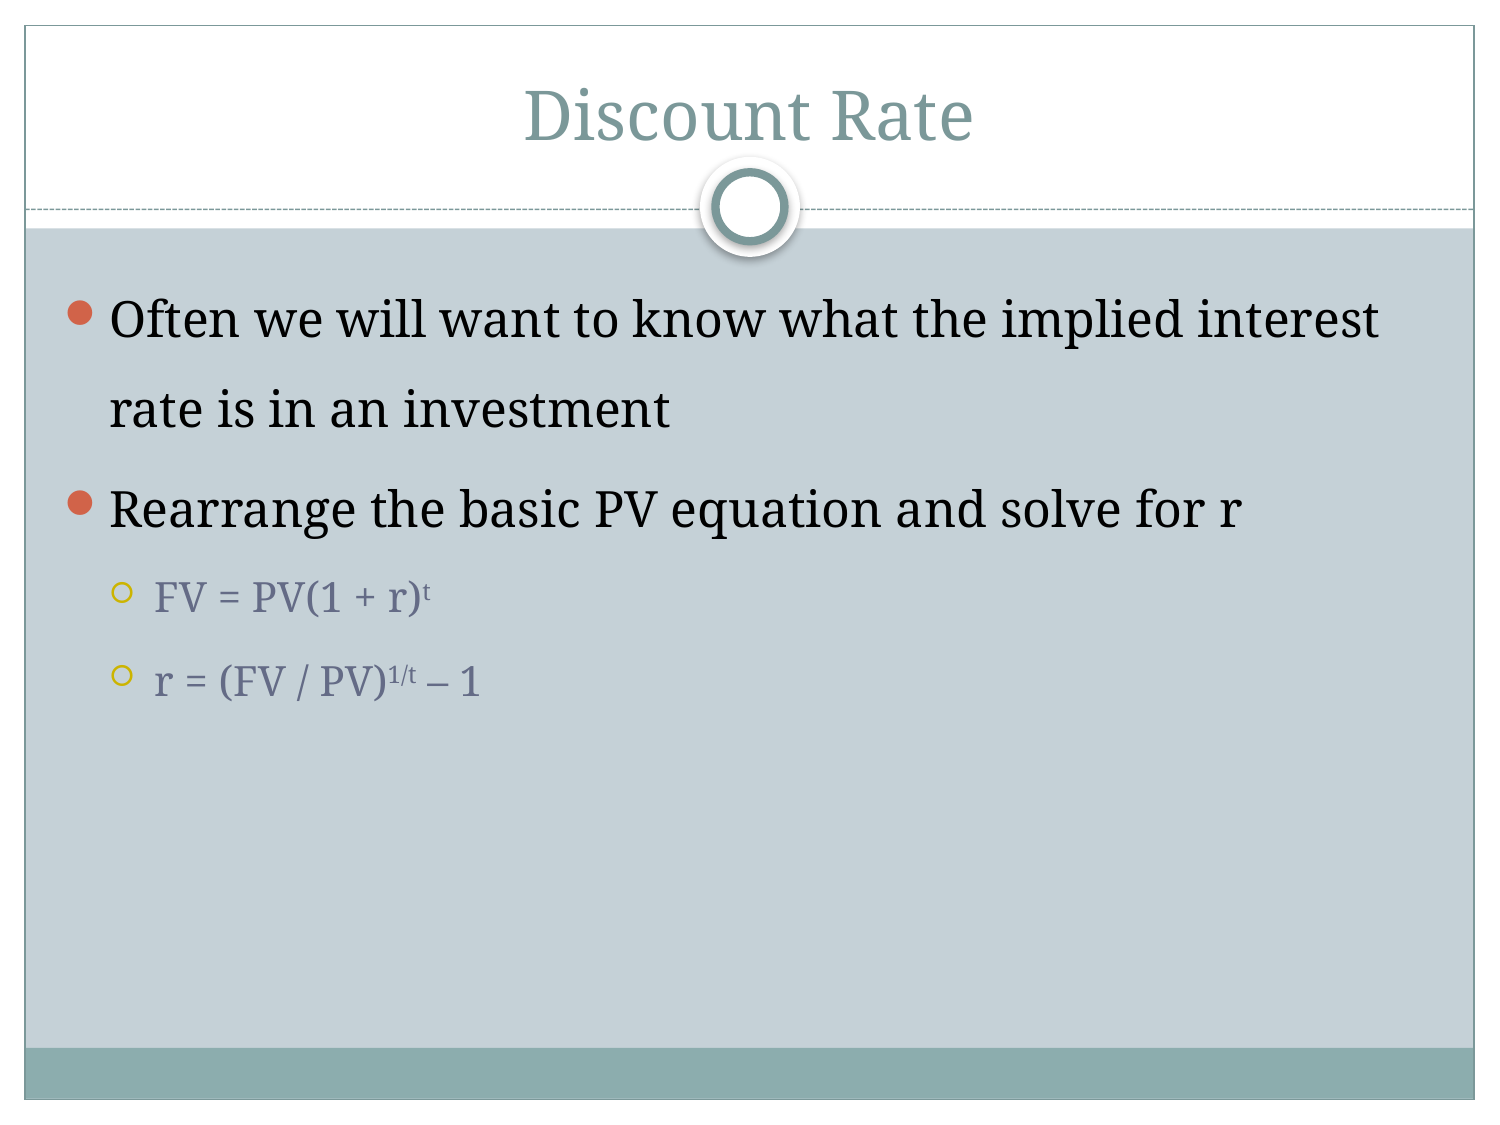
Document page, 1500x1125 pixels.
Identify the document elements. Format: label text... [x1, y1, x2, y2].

list Often we will want to know what the implied interest rate is in an investment Rearrange the basic PV equation and solve for r FV = PV(1 + r)t r = (FV / PV)1/t – 1 [49, 250, 1445, 1001]
title Discount Rate [49, 37, 1450, 162]
